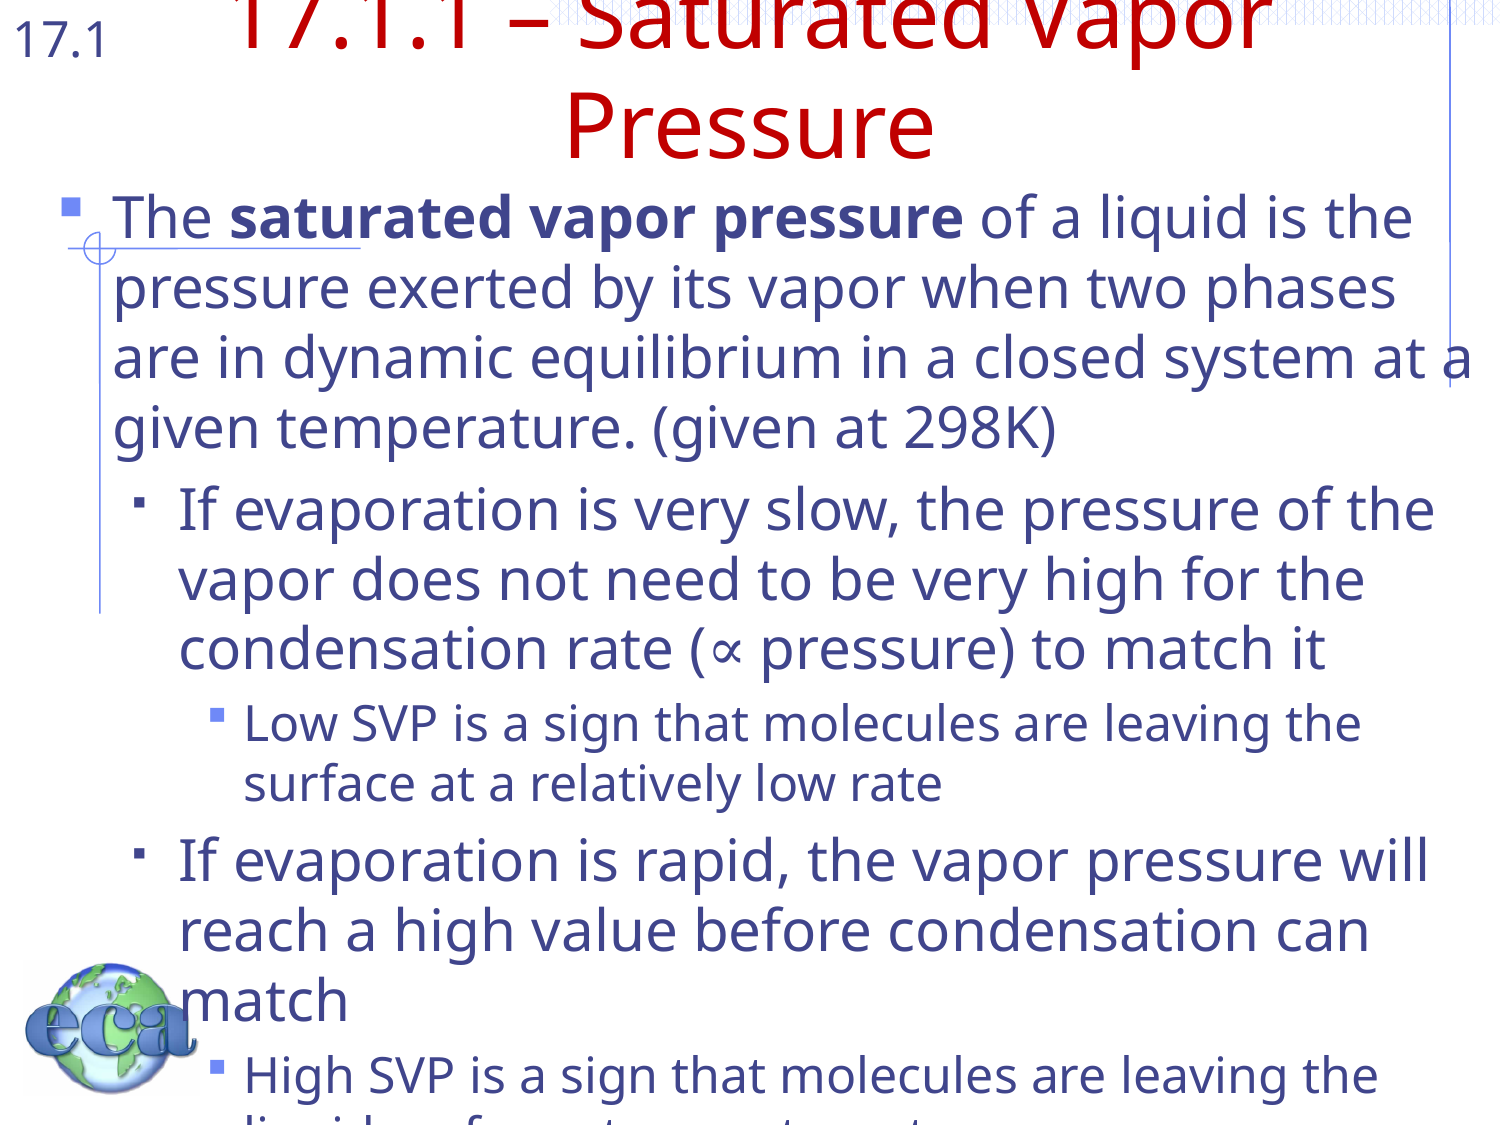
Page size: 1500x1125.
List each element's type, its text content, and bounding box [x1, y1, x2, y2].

title 17.1.1 – Saturated Vapor Pressure [17, 49, 1483, 185]
picture [23, 960, 200, 1096]
list The saturated vapor pressure of a liquid is the pressure exerted by its vapor when two phases are in dynamic equilibrium in a closed system at a given temperature. (given at 298K) If evaporation is very slow, the pressure of the vapor does not need to be very high for the condensation rate (∝ pressure) to match it Low SVP is a sign that molecules are leaving the surface at a relatively low rate If evaporation is rapid, the vapor pressure will reach a high value before condensation can match High SVP is a sign that molecules are leaving the liquid surface at a greater rate [41, 172, 1500, 894]
